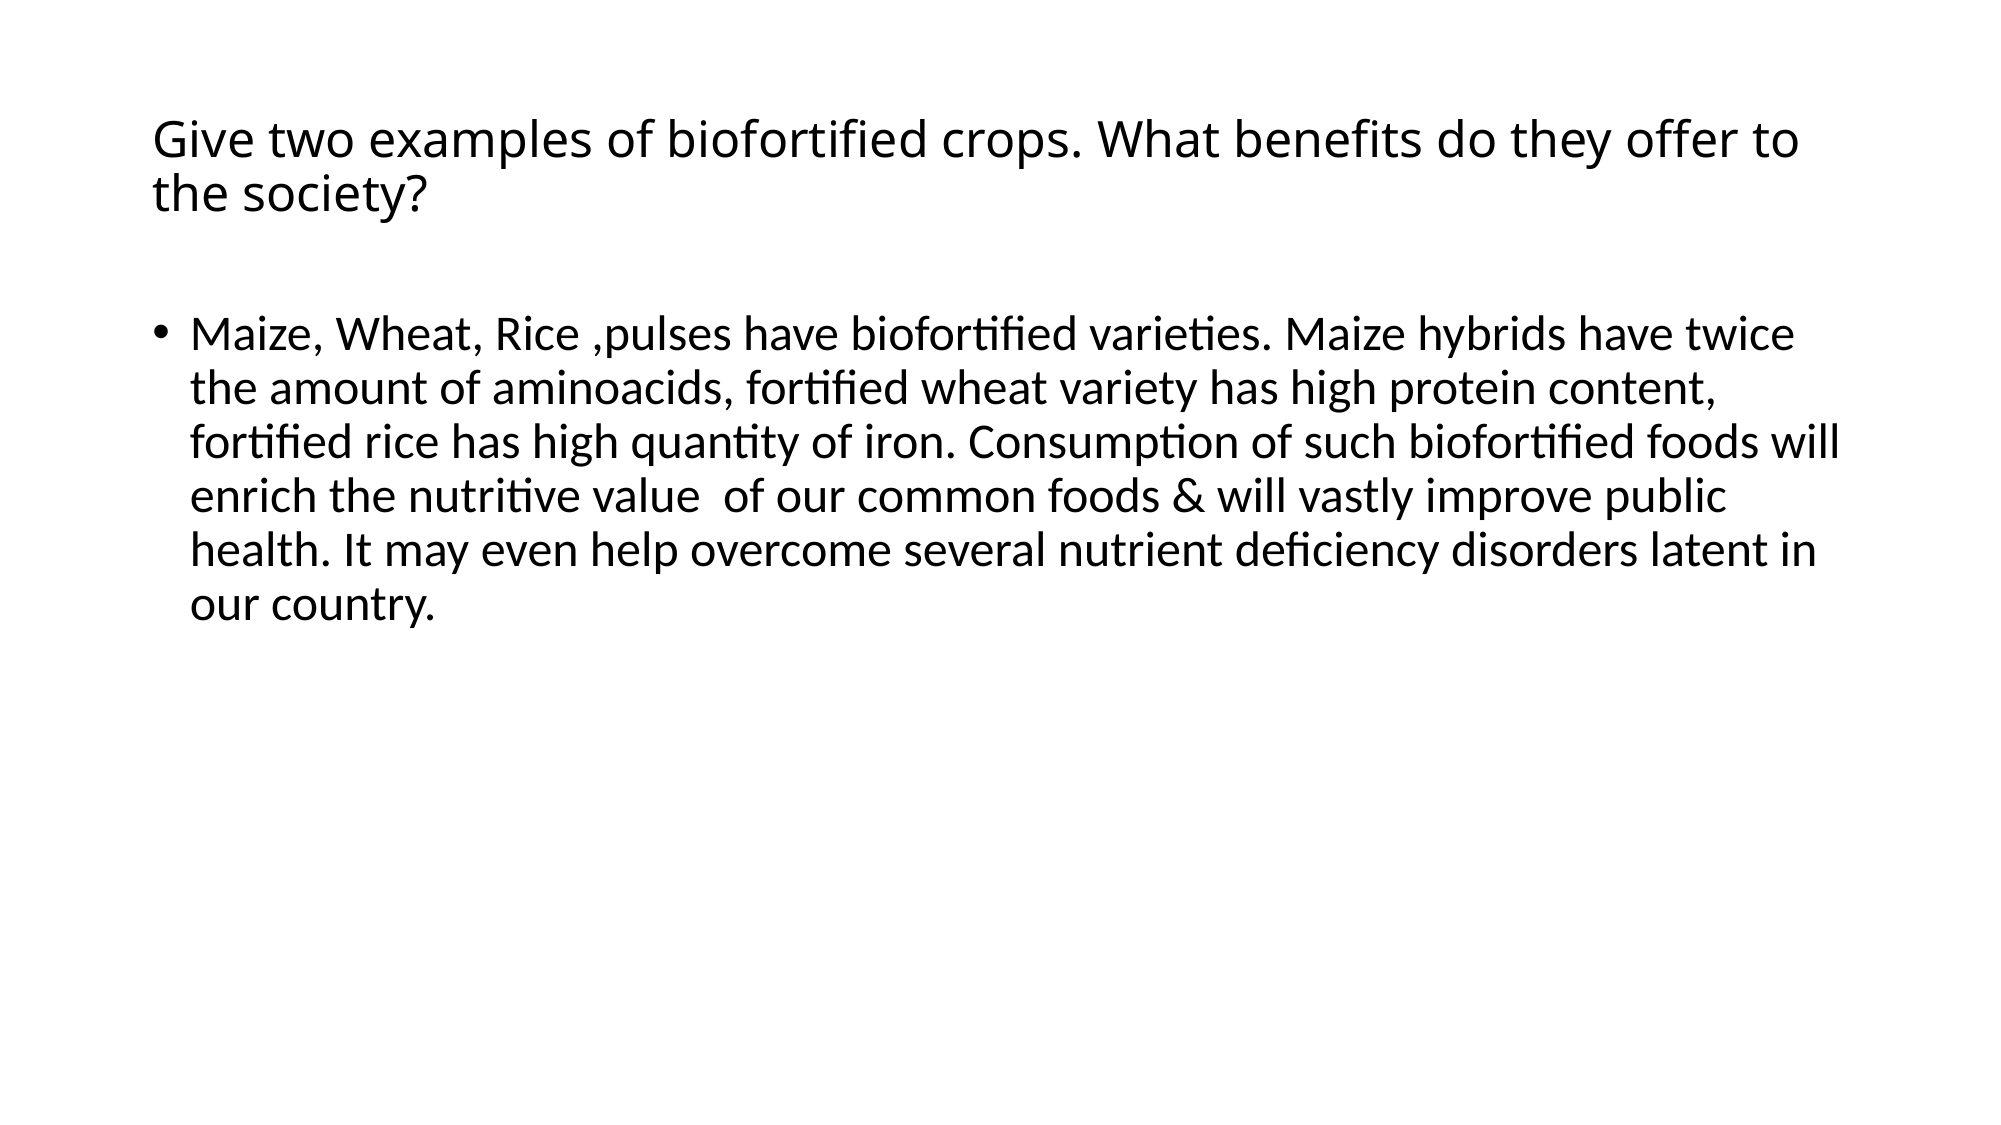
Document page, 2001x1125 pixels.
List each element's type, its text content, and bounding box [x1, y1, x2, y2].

title Give two examples of biofortified crops. What benefits do they offer to the society? [137, 59, 1863, 278]
list Maize, Wheat, Rice ,pulses have biofortified varieties. Maize hybrids have twice the amount of aminoacids, fortified wheat variety has high protein content, fortified rice has high quantity of iron. Consumption of such biofortified foods will enrich the nutritive value of our common foods & will vastly improve public health. It may even help overcome several nutrient deficiency disorders latent in our country. [137, 299, 1863, 1014]
